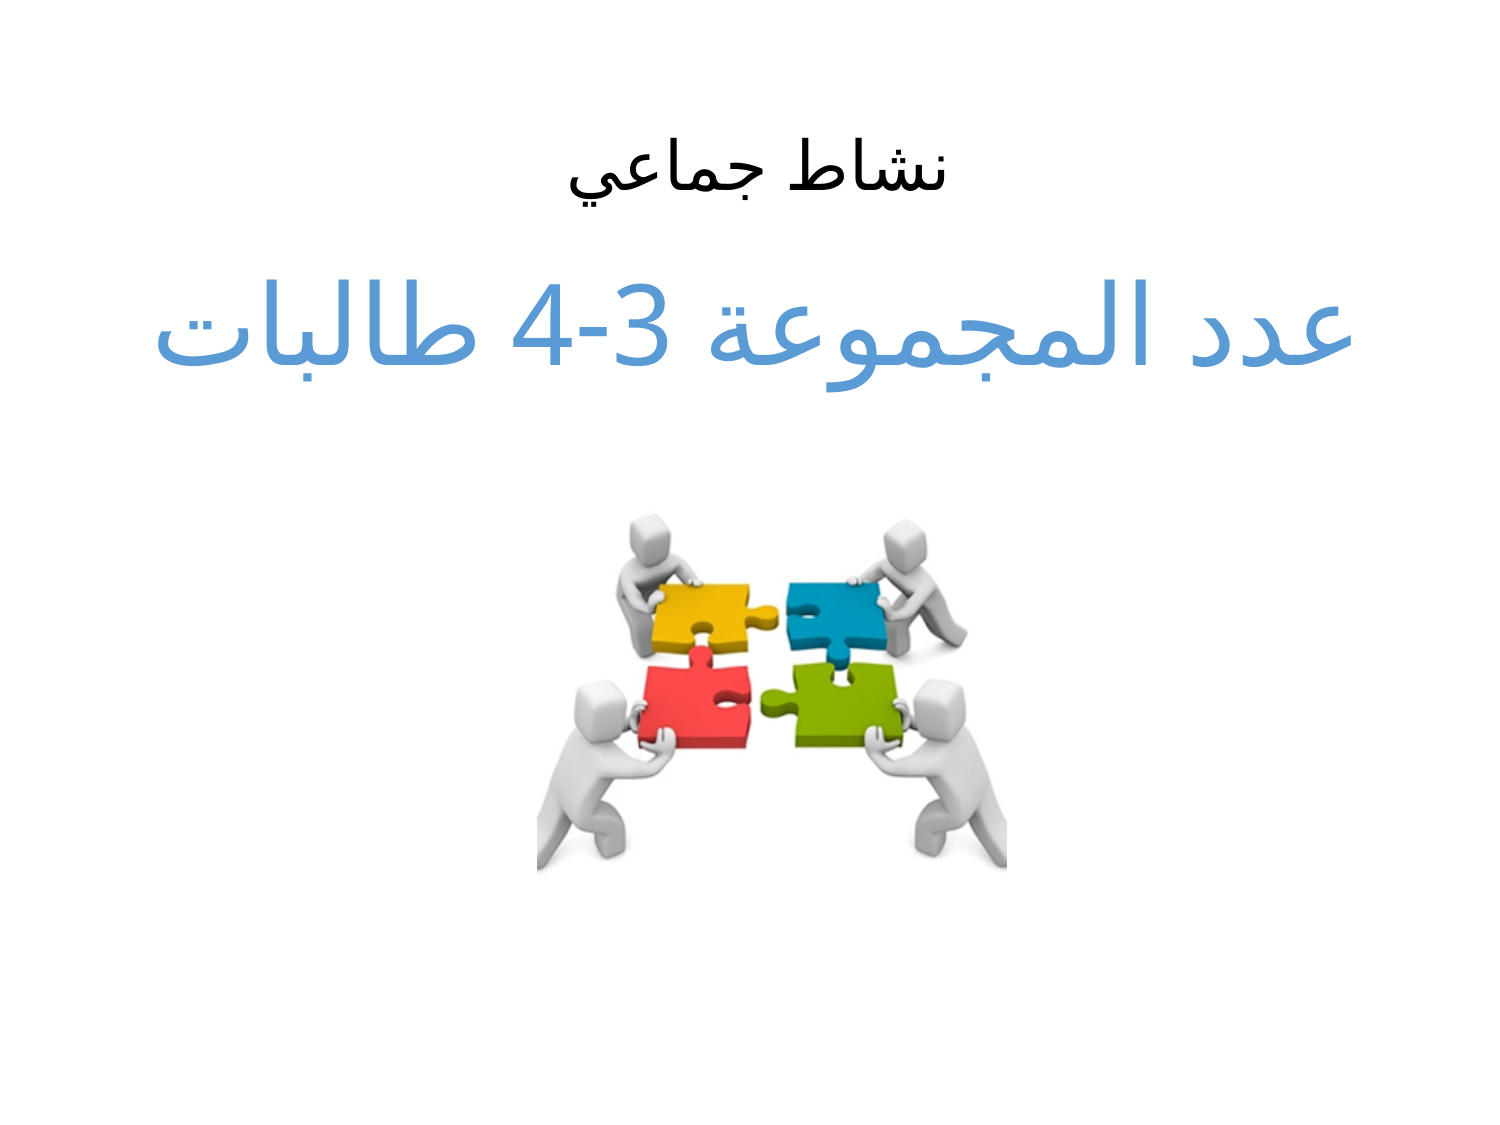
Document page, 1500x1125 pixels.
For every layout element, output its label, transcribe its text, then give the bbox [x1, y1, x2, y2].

text_box عدد المجموعة 3-4 طالبات [136, 245, 1408, 396]
picture [537, 456, 1007, 925]
title نشاط جماعي [103, 59, 1397, 278]
